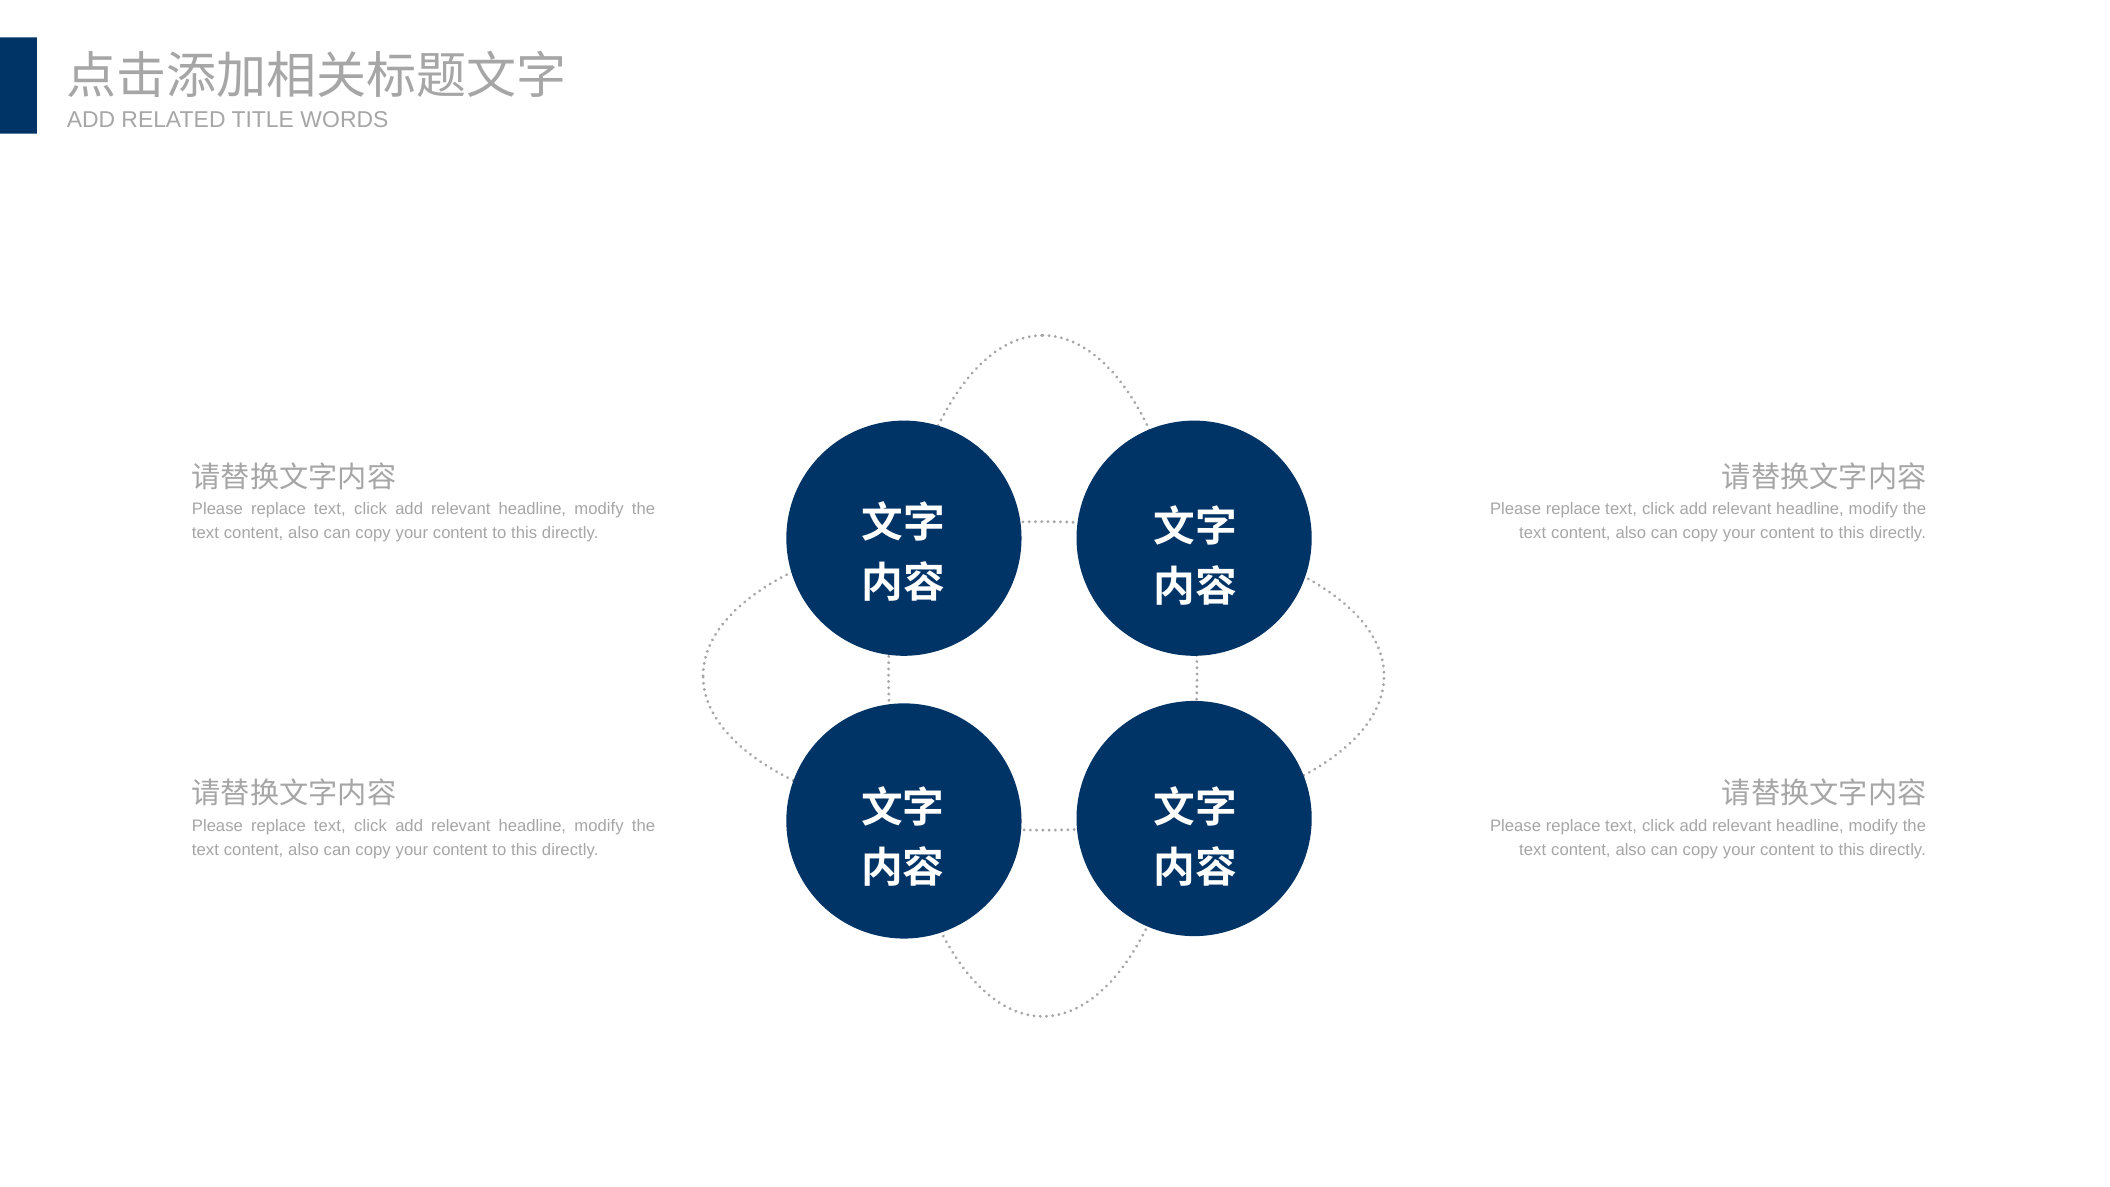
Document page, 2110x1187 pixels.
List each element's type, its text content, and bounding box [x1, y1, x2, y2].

text_box 请替换文字内容 [175, 759, 534, 802]
text_box ADD RELATED TITLE WORDS [66, 104, 389, 132]
text_box 请替换文字内容 [1584, 759, 1943, 802]
text_box [887, 334, 1199, 1018]
text_box 文字内容 [842, 763, 964, 899]
text_box 请替换文字内容 [1584, 443, 1943, 486]
text_box Please replace text, click add relevant headline, modify the text content, also can copy your content to this directly. [175, 802, 672, 914]
text_box Please replace text, click add relevant headline, modify the text content, also can copy your content to this directly. [1456, 802, 1943, 914]
text_box Please replace text, click add relevant headline, modify the text content, also can copy your content to this directly. [1456, 486, 1943, 597]
text_box 文字内容 [1129, 482, 1262, 618]
text_box 文字内容 [1130, 763, 1261, 899]
text_box [1197, 577, 1386, 776]
text_box [1075, 699, 1313, 938]
text_box [785, 419, 1023, 657]
text_box 文字内容 [839, 478, 967, 614]
text_box [0, 36, 38, 135]
text_box 请替换文字内容 [175, 443, 534, 486]
text_box [1075, 419, 1313, 657]
text_box [702, 572, 888, 781]
text_box [785, 702, 1023, 940]
text_box 点击添加相关标题文字 [66, 43, 567, 104]
text_box Please replace text, click add relevant headline, modify the text content, also can copy your content to this directly. [175, 486, 672, 597]
